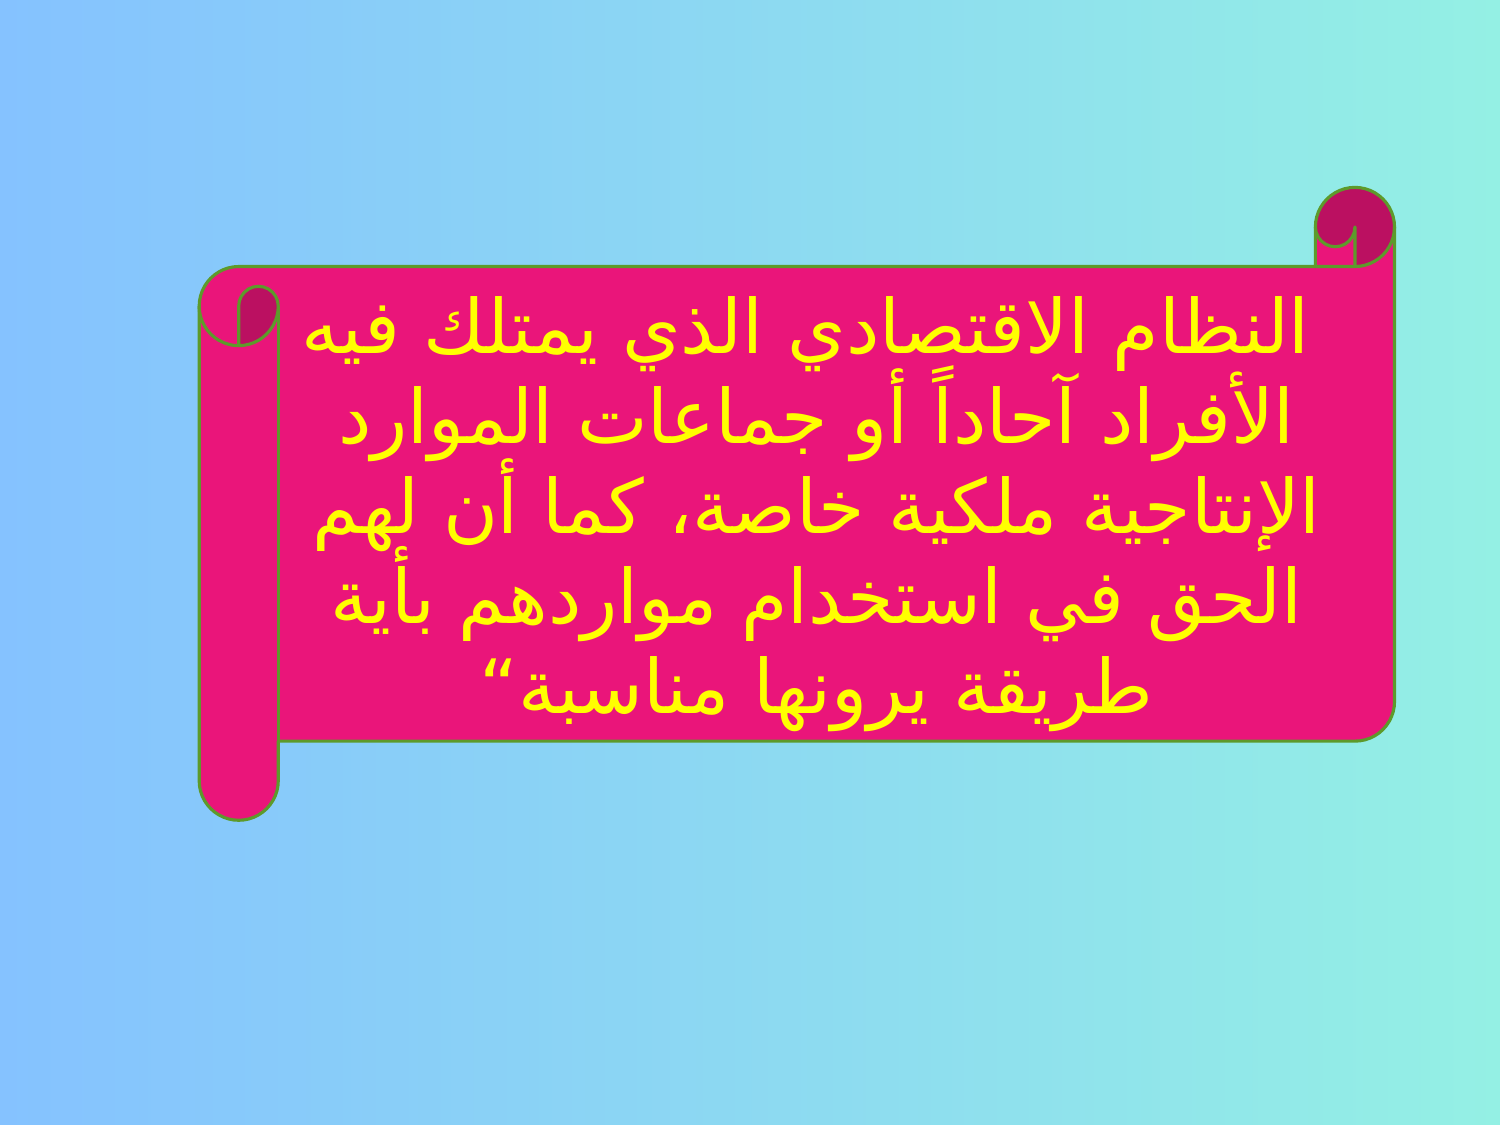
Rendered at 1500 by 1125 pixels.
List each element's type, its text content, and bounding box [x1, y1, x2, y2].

text_box ”النظام الاقتصادي الذي يمتلك فيه الأفراد آحاداً أو جماعات الموارد الإنتاجية ملكية خاصة، كما أن لهم الحق في استخدام مواردهم بأية طريقة يرونها مناسبة“ [197, 185, 1397, 822]
